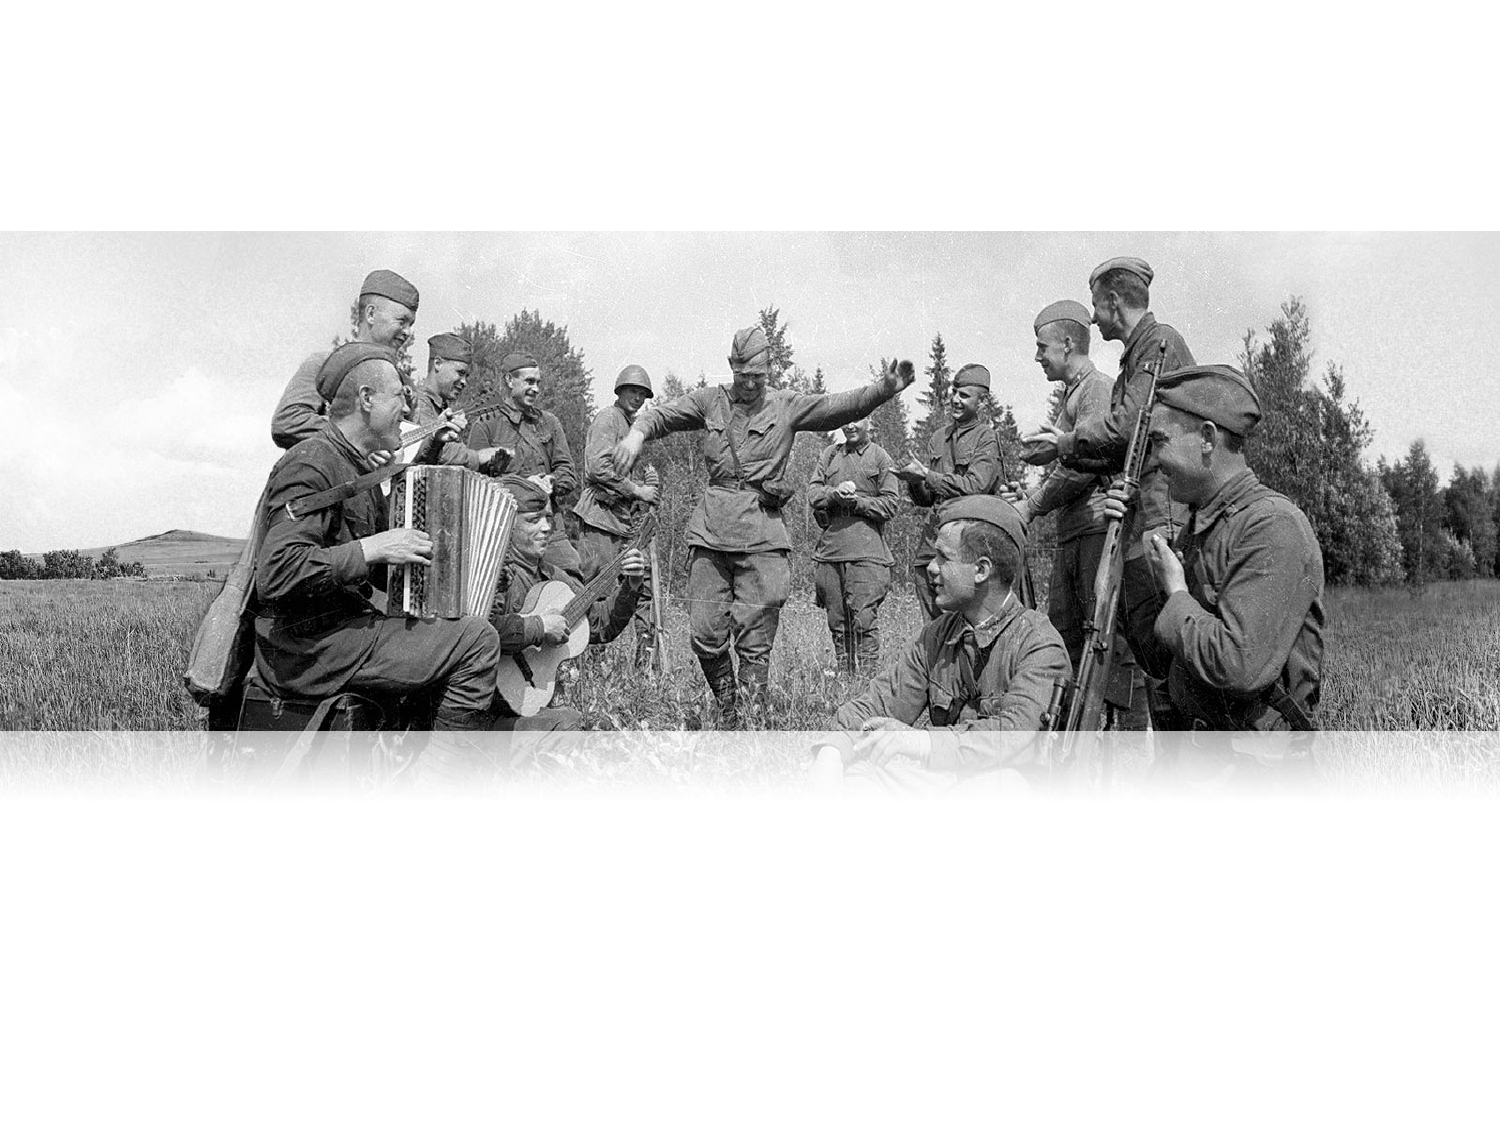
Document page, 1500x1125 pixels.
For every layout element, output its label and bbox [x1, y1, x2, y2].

picture [0, 231, 1500, 811]
